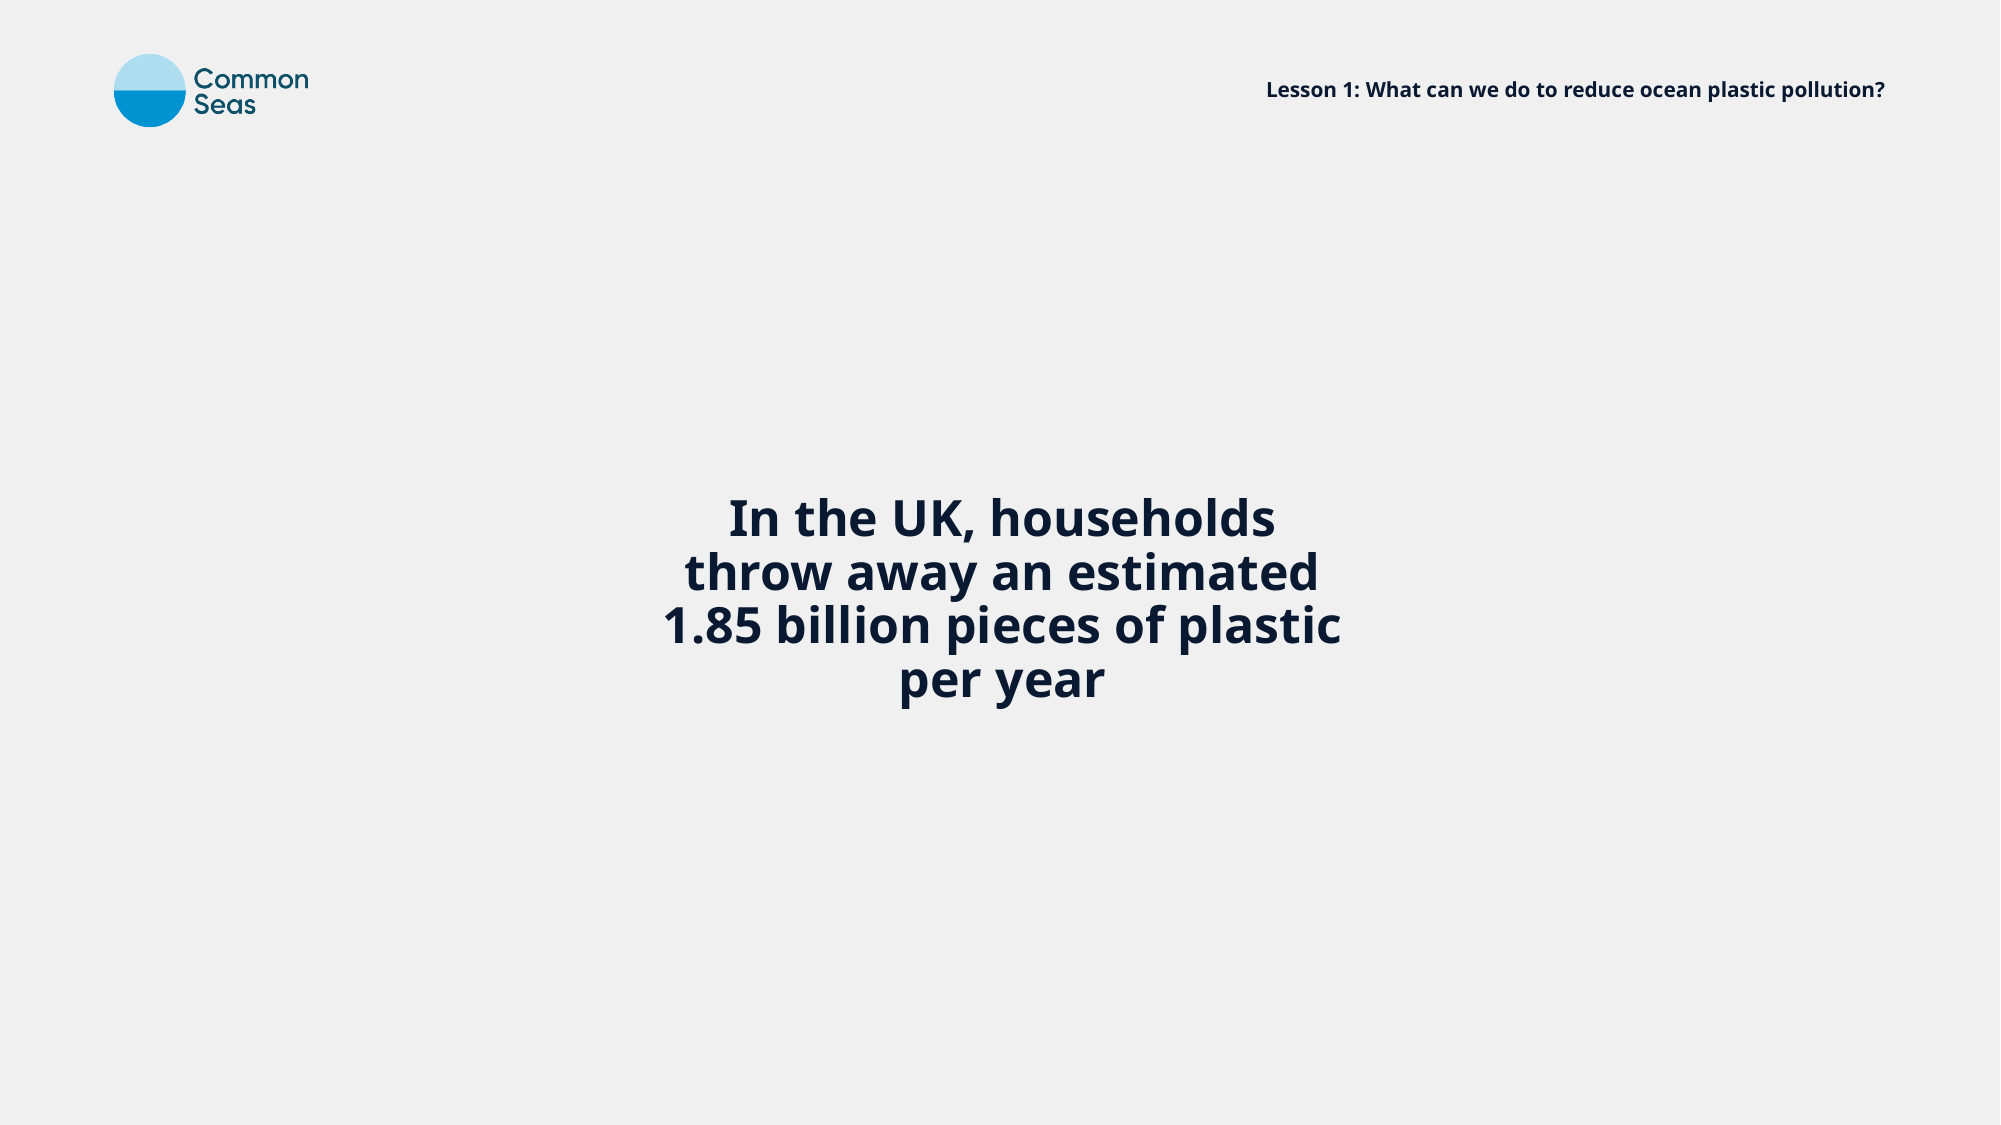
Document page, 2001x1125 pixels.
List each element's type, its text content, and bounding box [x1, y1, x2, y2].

list In the UK, households throw away an estimated 1.85 billion pieces of plastic per year [644, 464, 1362, 738]
title Lesson 1: What can we do to reduce ocean plastic pollution? [1254, 67, 1894, 114]
picture [106, 51, 316, 130]
